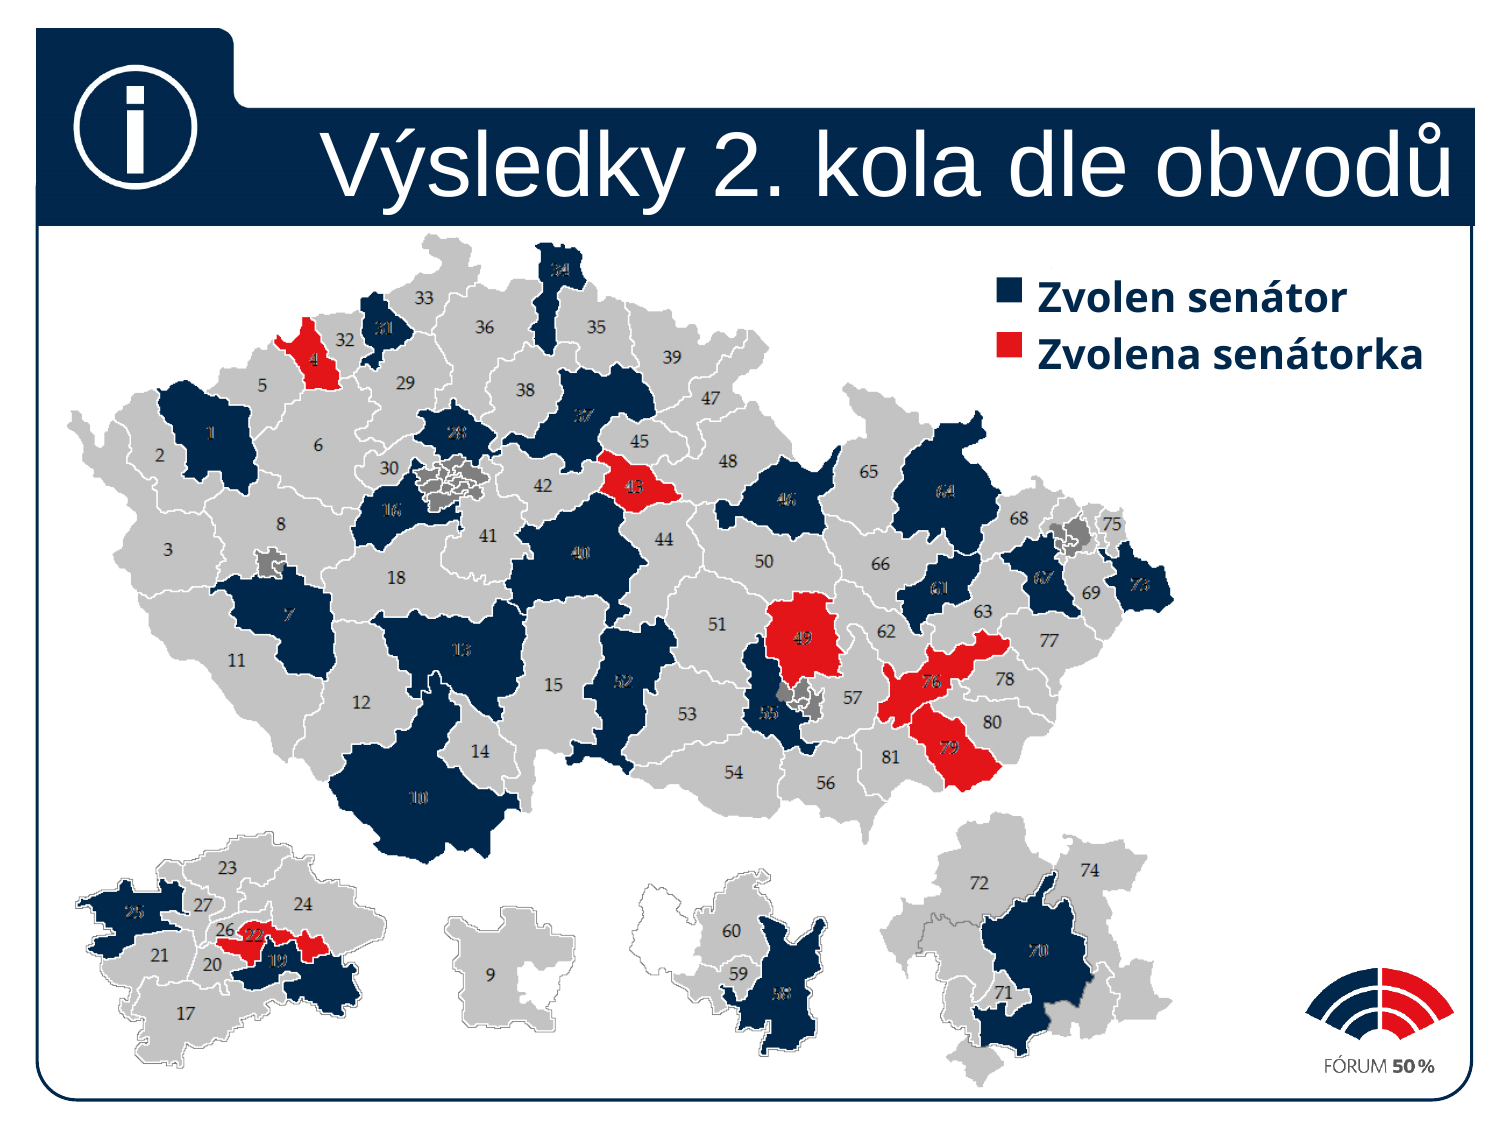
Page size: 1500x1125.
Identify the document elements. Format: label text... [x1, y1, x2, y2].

title Výsledky 2. kola dle obvodů [229, 107, 1473, 226]
text_box Zvolen senátor Zvolena senátorka [1181, 255, 1486, 408]
picture [1305, 968, 1454, 1073]
picture [36, 28, 1475, 1098]
